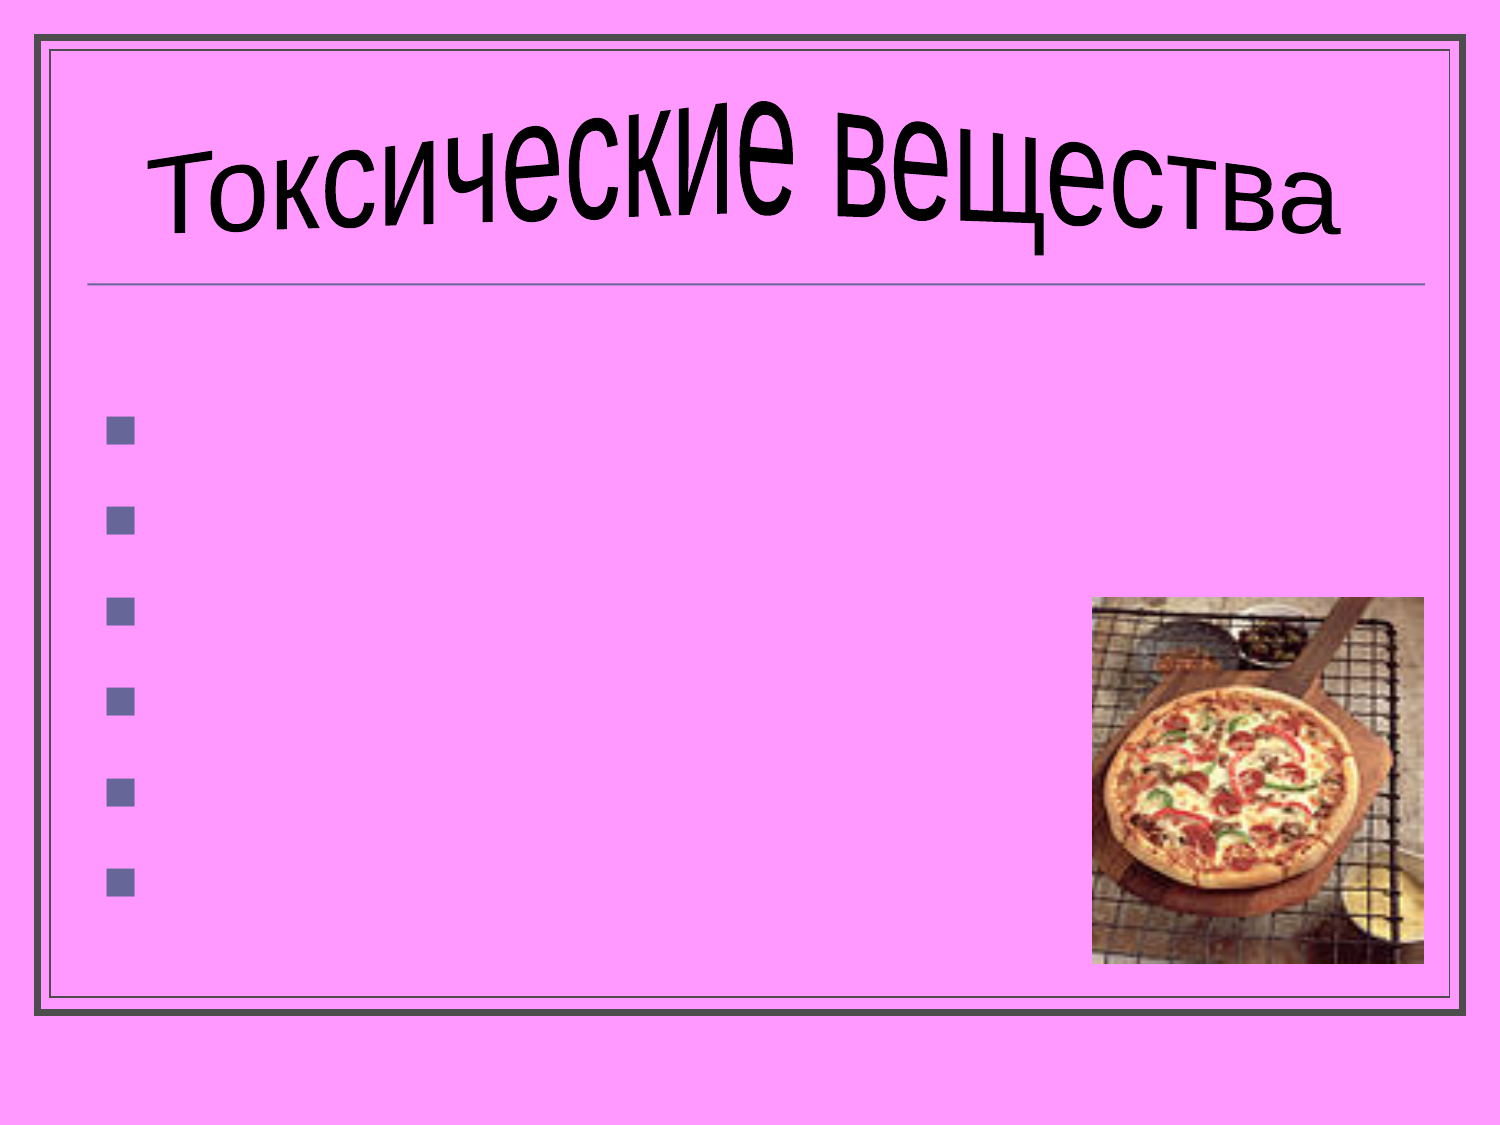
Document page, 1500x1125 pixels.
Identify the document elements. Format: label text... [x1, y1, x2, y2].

picture [1092, 597, 1424, 965]
list Признаки хронического отравления: Нейропсихические отклонения Утомляемость, апатия Сонливость или бессонница Ослабление внимания Забывчивость Колебание настроения [87, 299, 1426, 1036]
